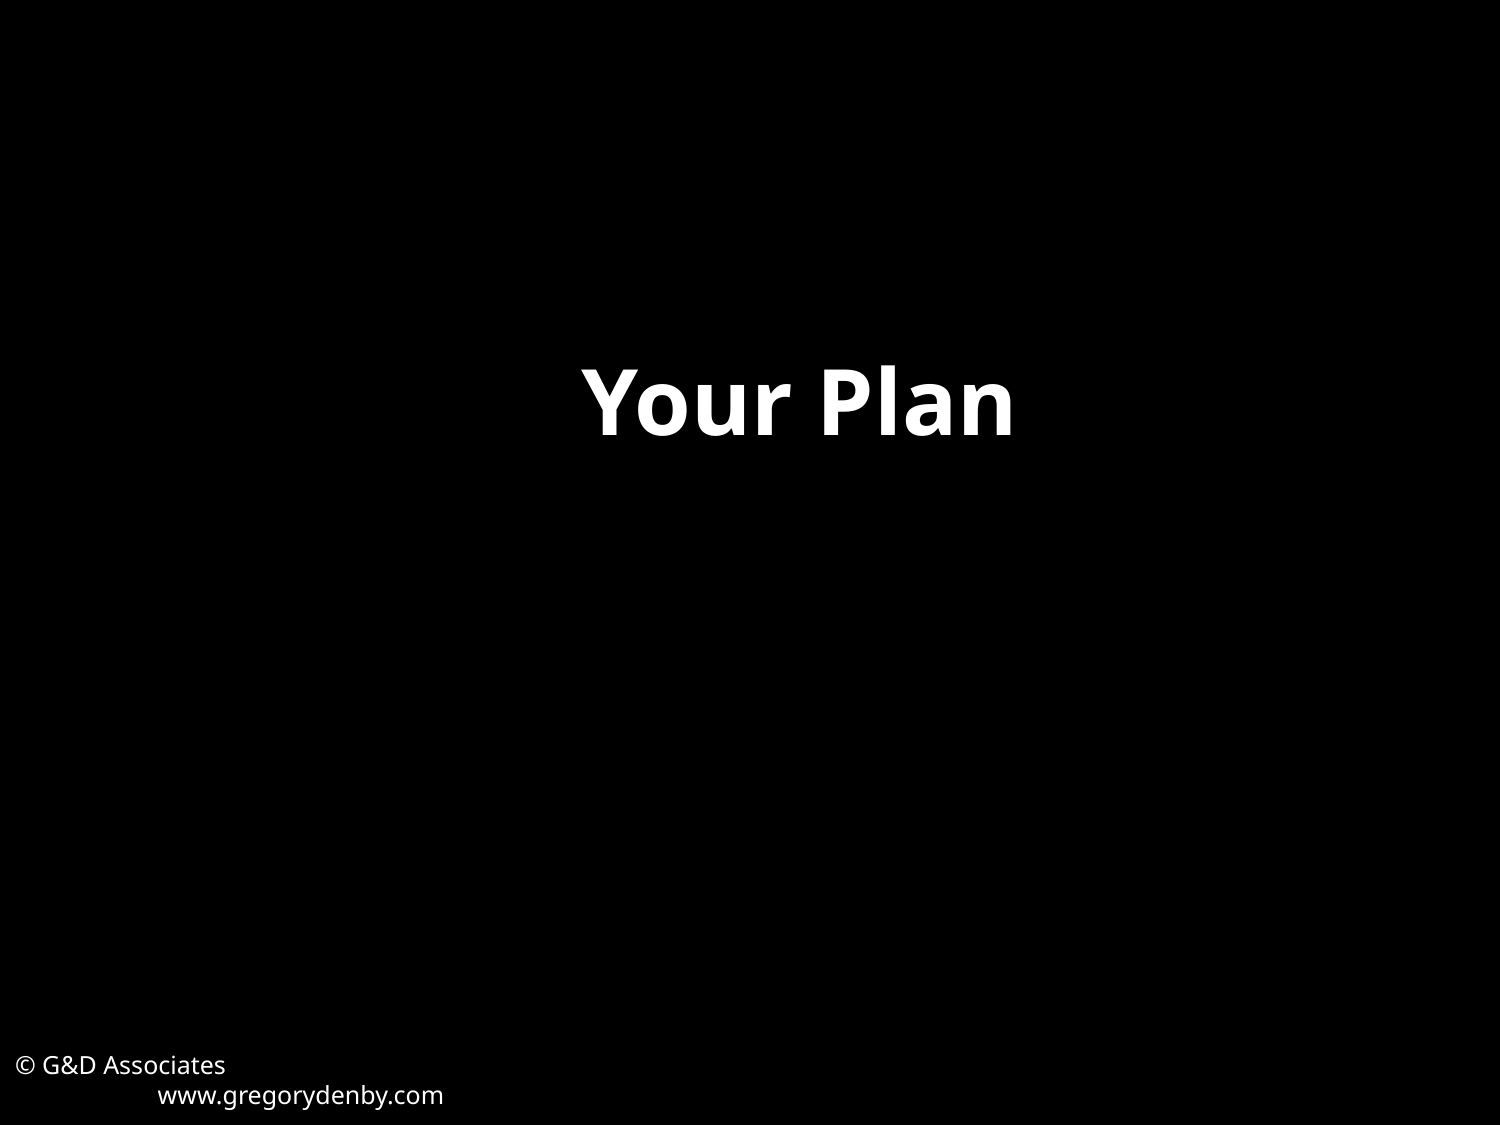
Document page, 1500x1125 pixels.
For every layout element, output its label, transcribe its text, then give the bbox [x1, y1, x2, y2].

footer © G&D Associates www.gregorydenby.com [0, 1064, 475, 1125]
title Your Plan [225, 275, 1375, 463]
